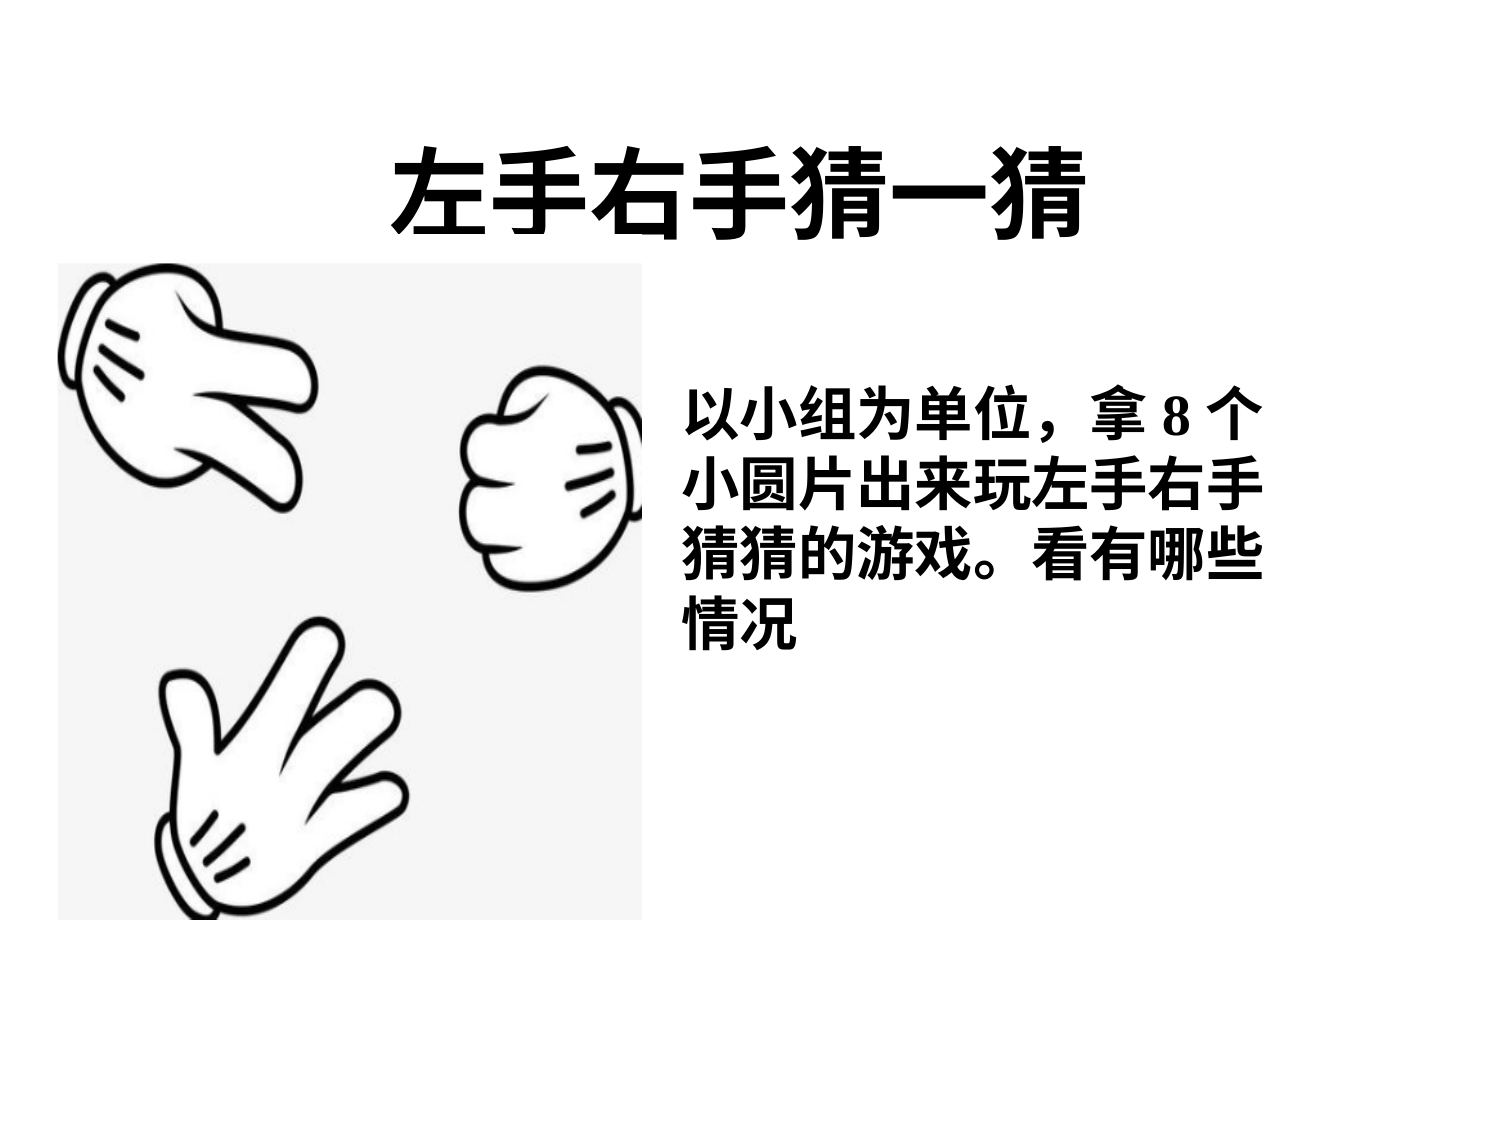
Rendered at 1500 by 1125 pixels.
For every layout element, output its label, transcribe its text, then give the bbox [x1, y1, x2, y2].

title 左手右手猜一猜 [112, 97, 1388, 286]
text_box 以小组为单位，拿8个小圆片出来玩左手右手猜猜的游戏。看有哪些情况 [667, 369, 1331, 665]
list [44, 234, 642, 920]
